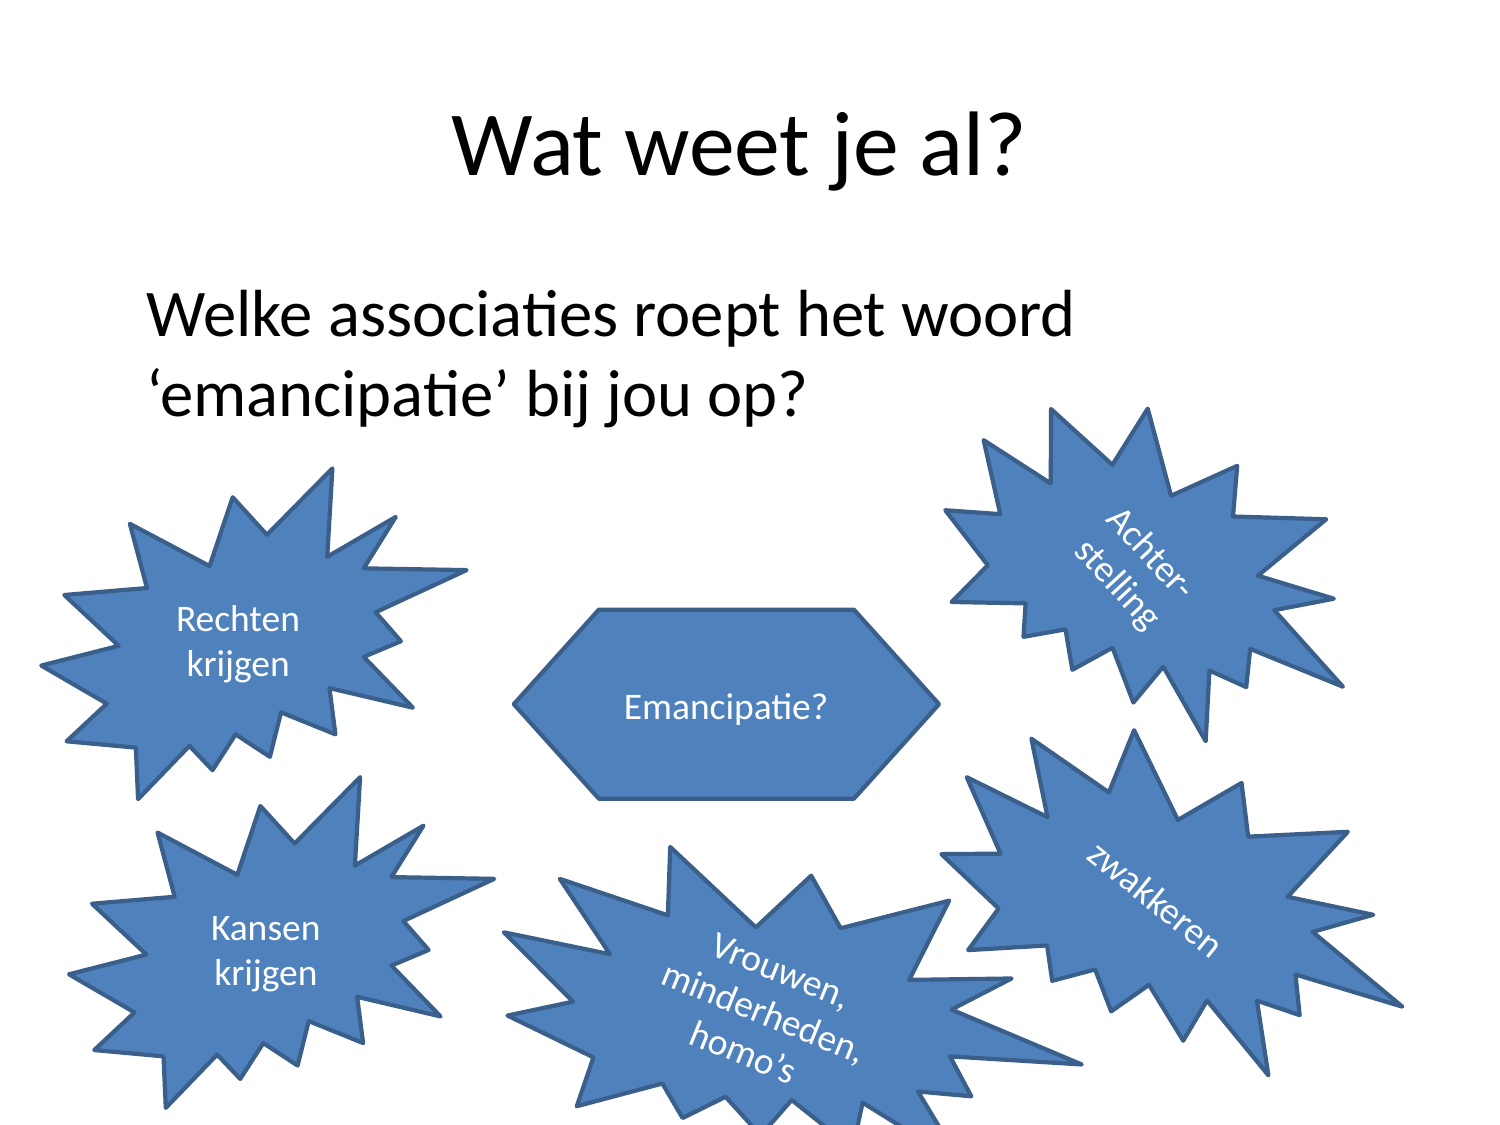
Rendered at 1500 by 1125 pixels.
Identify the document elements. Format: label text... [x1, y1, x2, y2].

text_box zwakkeren [939, 728, 1405, 1078]
text_box Emancipatie? [512, 607, 941, 801]
text_box Achter-stelling [943, 406, 1345, 744]
text_box Vrouwen, minderheden, homo’s [502, 845, 1084, 1125]
list Welke associaties roept het woord ‘emancipatie’ bij jou op? [75, 262, 1425, 1005]
text_box Rechten krijgen [39, 466, 469, 802]
title Wat weet je al? [75, 45, 1425, 233]
text_box Kansen krijgen [66, 775, 497, 1110]
